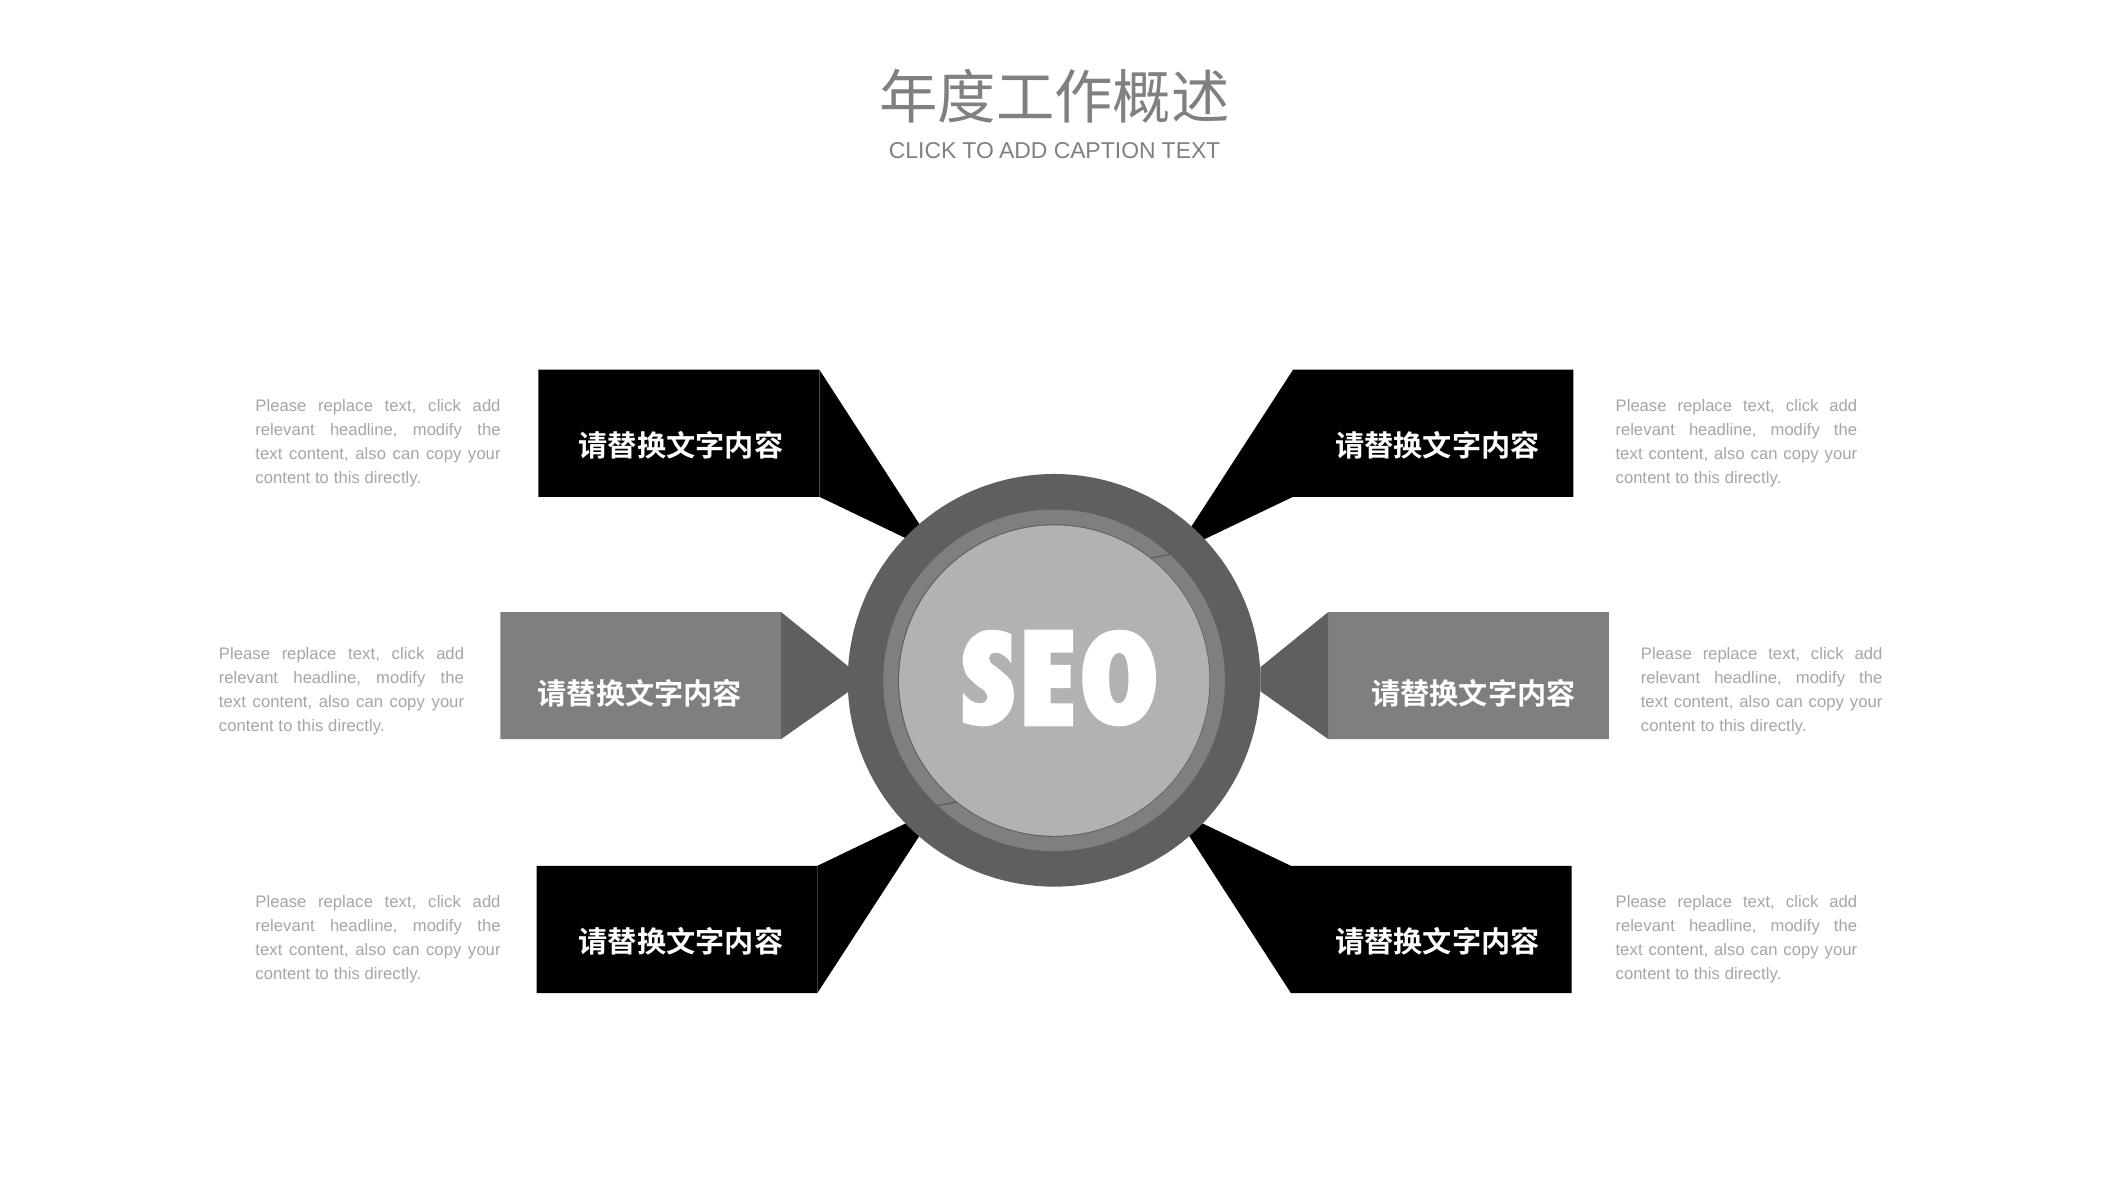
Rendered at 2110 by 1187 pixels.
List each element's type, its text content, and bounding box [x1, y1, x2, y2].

text_box Please replace text, click add relevant headline, modify the text content, also can copy your content to this directly. [1609, 879, 1873, 991]
text_box Please replace text, click add relevant headline, modify the text content, also can copy your content to this directly. [1626, 631, 1898, 743]
text_box 年度工作概述 [865, 60, 1245, 131]
text_box Please replace text, click add relevant headline, modify the text content, also can copy your content to this directly. [240, 383, 500, 494]
text_box CLICK TO ADD CAPTION TEXT [865, 135, 1245, 163]
text_box Please replace text, click add relevant headline, modify the text content, also can copy your content to this directly. [1609, 383, 1873, 494]
text_box Please replace text, click add relevant headline, modify the text content, also can copy your content to this directly. [204, 631, 480, 743]
text_box Please replace text, click add relevant headline, modify the text content, also can copy your content to this directly. [240, 879, 500, 991]
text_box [500, 369, 1609, 993]
